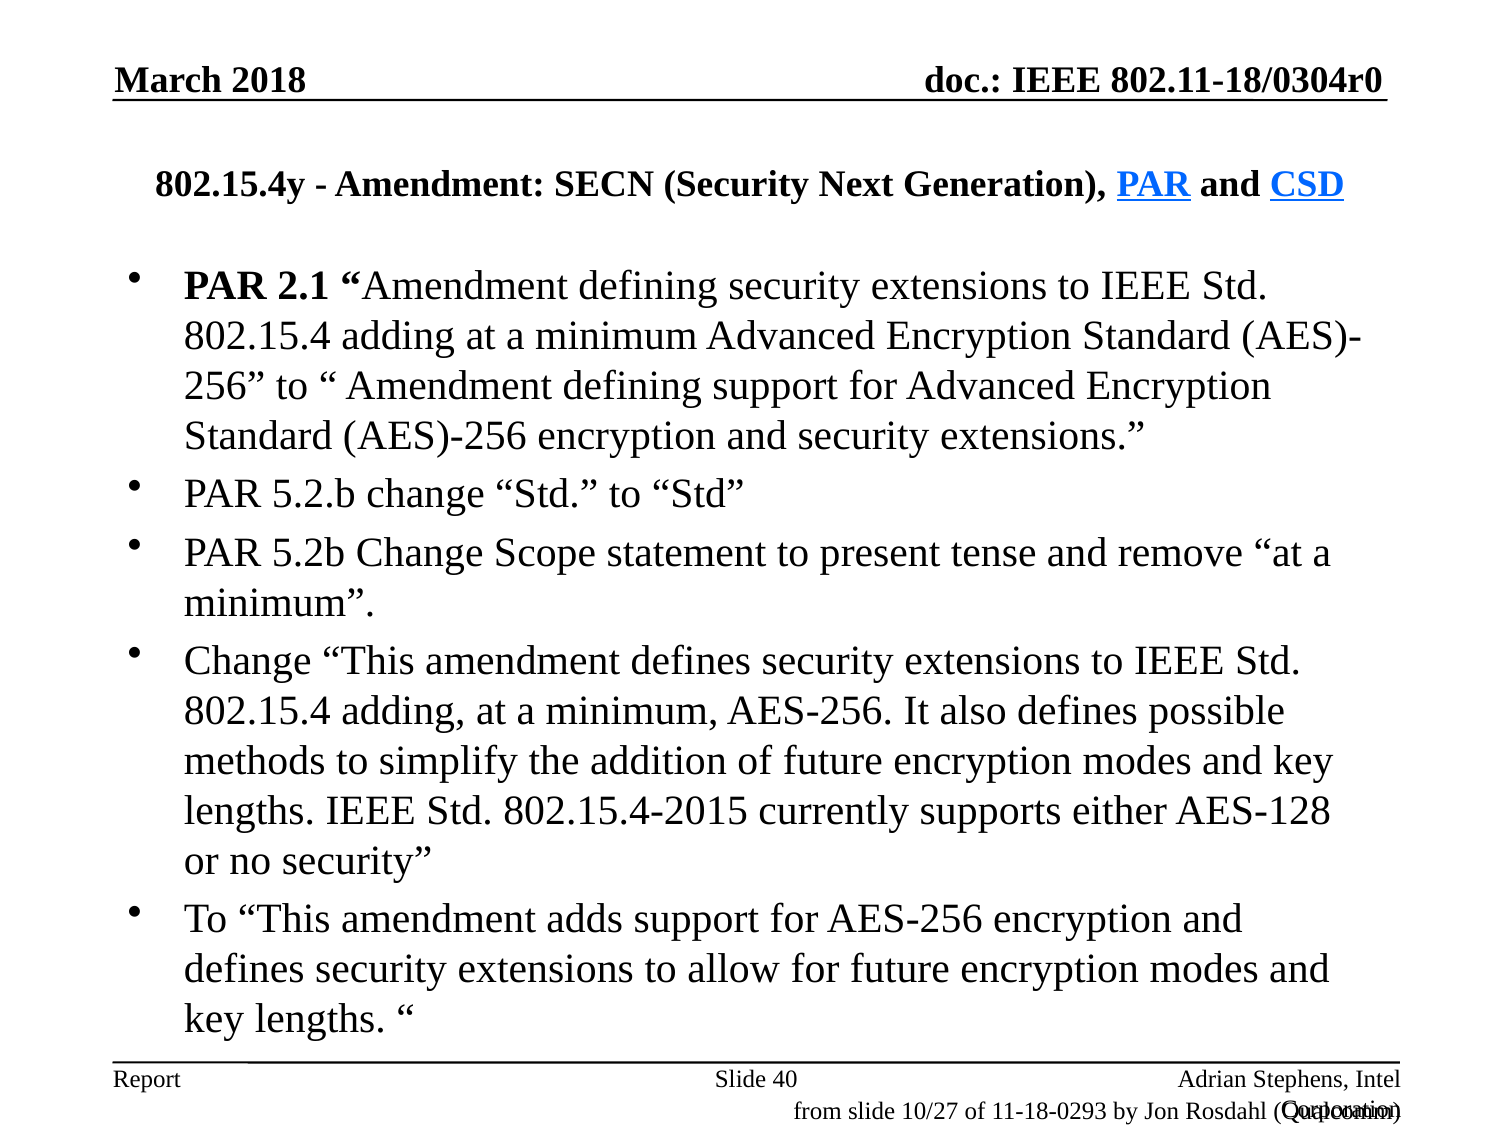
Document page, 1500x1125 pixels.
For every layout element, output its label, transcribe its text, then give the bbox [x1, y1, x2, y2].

text_box from slide 10/27 of 11-18-0293 by Jon Rosdahl (Qualcomm) [343, 1087, 1417, 1125]
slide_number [114, 54, 374, 101]
slide_number Slide 40 [711, 1061, 801, 1093]
list PAR 2.1 “Amendment defining security extensions to IEEE Std. 802.15.4 adding at a minimum Advanced Encryption Standard (AES)-256” to “ Amendment defining support for Advanced Encryption Standard (AES)-256 encryption and security extensions.” PAR 5.2.b change “Std.” to “Std” PAR 5.2b Change Scope statement to present tense and remove “at a minimum”. Change “This amendment defines security extensions to IEEE Std. 802.15.4 adding, at a minimum, AES-256. It also defines possible methods to simplify the addition of future encryption modes and key lengths. IEEE Std. 802.15.4-2015 currently supports either AES-128 or no security” To “This amendment adds support for AES-256 encryption and defines security extensions to allow for future encryption modes and key lengths. “ [112, 249, 1388, 870]
title 802.15.4y - Amendment: SECN (Security Next Generation), PAR and CSD [112, 149, 1388, 213]
footer Adrian Stephens, Intel Corporation [1141, 1061, 1402, 1087]
